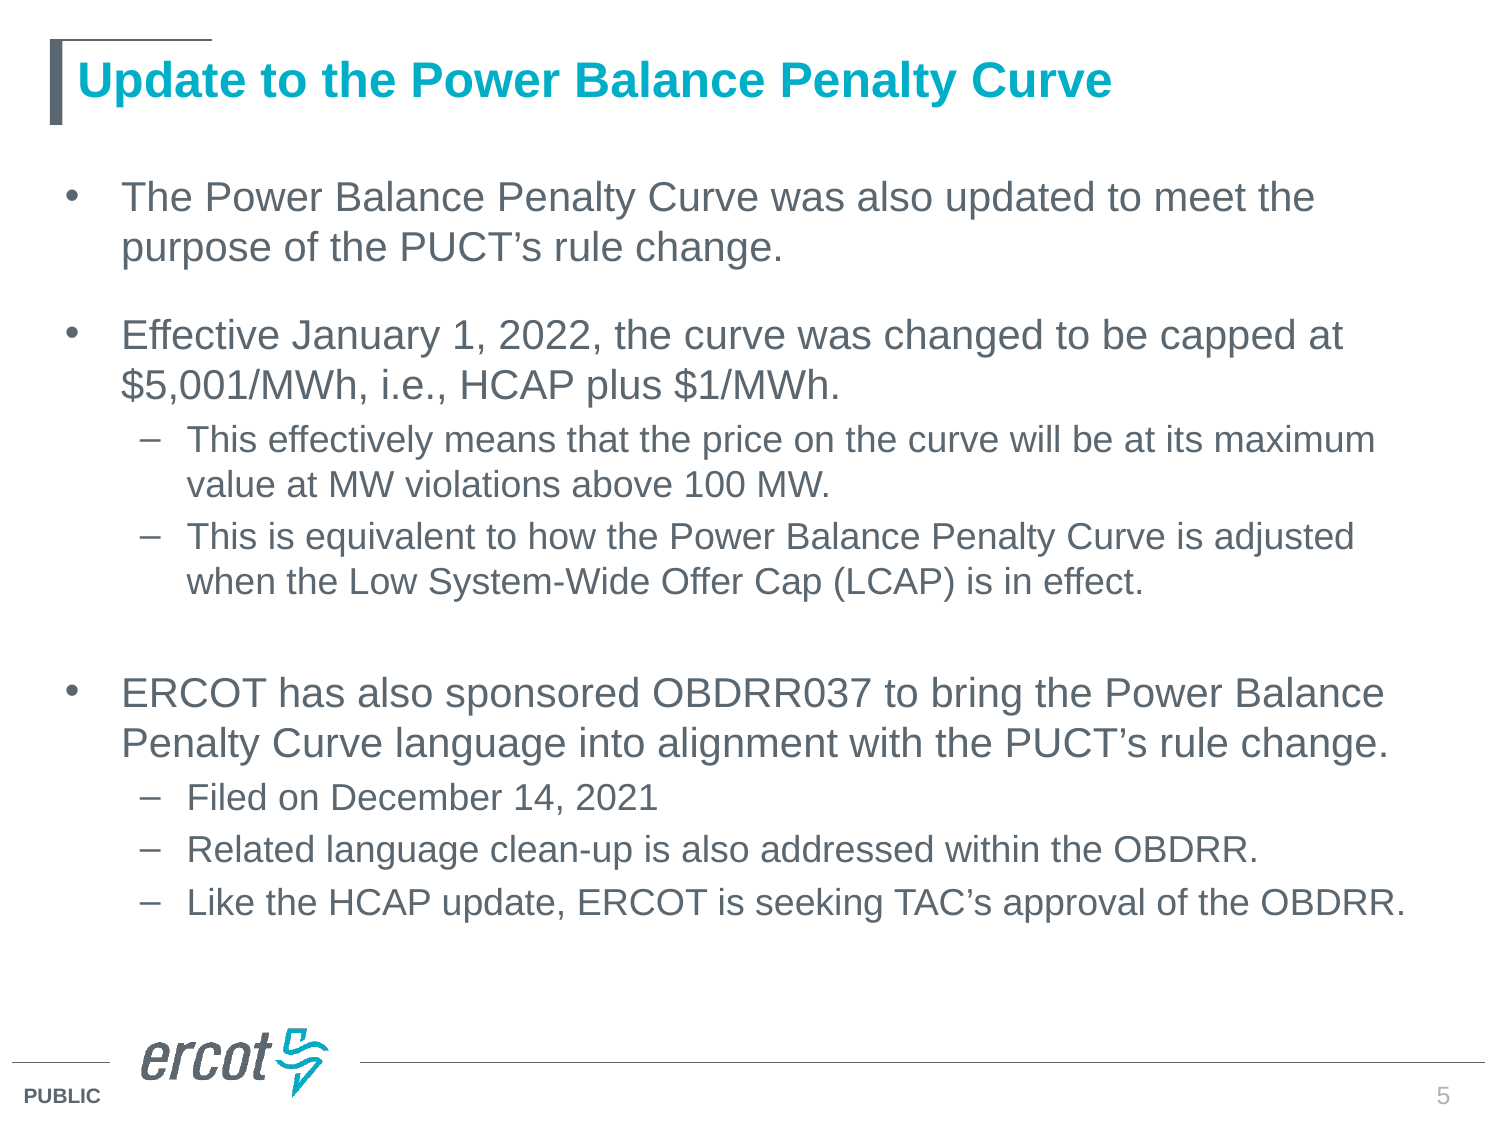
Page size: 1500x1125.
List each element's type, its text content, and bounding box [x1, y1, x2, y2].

title Update to the Power Balance Penalty Curve [62, 39, 1450, 125]
list The Power Balance Penalty Curve was also updated to meet the purpose of the PUCT’s rule change. Effective January 1, 2022, the curve was changed to be capped at $5,001/MWh, i.e., HCAP plus $1/MWh. This effectively means that the price on the curve will be at its maximum value at MW violations above 100 MW. This is equivalent to how the Power Balance Penalty Curve is adjusted when the Low System-Wide Offer Cap (LCAP) is in effect. ERCOT has also sponsored OBDRR037 to bring the Power Balance Penalty Curve language into alignment with the PUCT’s rule change. Filed on December 14, 2021 Related language clean-up is also addressed within the OBDRR. Like the HCAP update, ERCOT is seeking TAC’s approval of the OBDRR. [50, 162, 1450, 992]
slide_number 5 [1400, 1076, 1488, 1113]
picture [137, 1024, 332, 1100]
